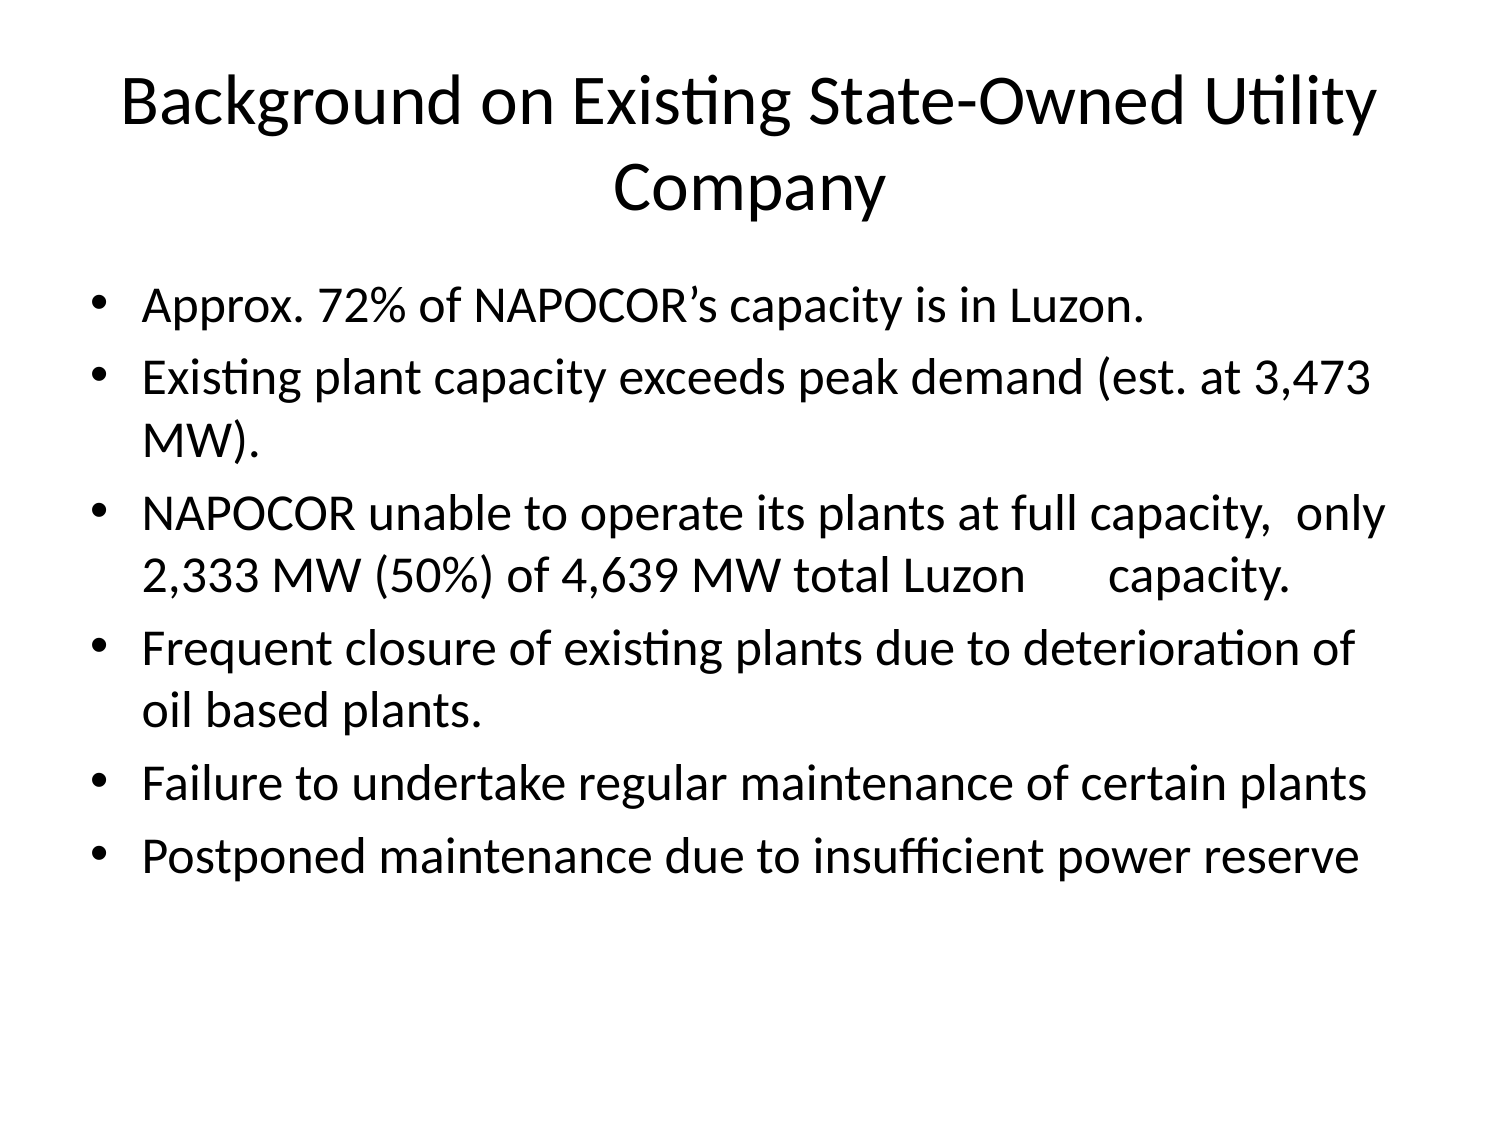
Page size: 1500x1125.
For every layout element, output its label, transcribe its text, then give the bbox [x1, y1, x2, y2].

list Approx. 72% of NAPOCOR’s capacity is in Luzon. Existing plant capacity exceeds peak demand (est. at 3,473 MW). NAPOCOR unable to operate its plants at full capacity, only 2,333 MW (50%) of 4,639 MW total Luzon capacity. Frequent closure of existing plants due to deterioration of oil based plants. Failure to undertake regular maintenance of certain plants Postponed maintenance due to insufficient power reserve [75, 262, 1425, 1005]
title Background on Existing State-Owned Utility Company [75, 45, 1425, 233]
